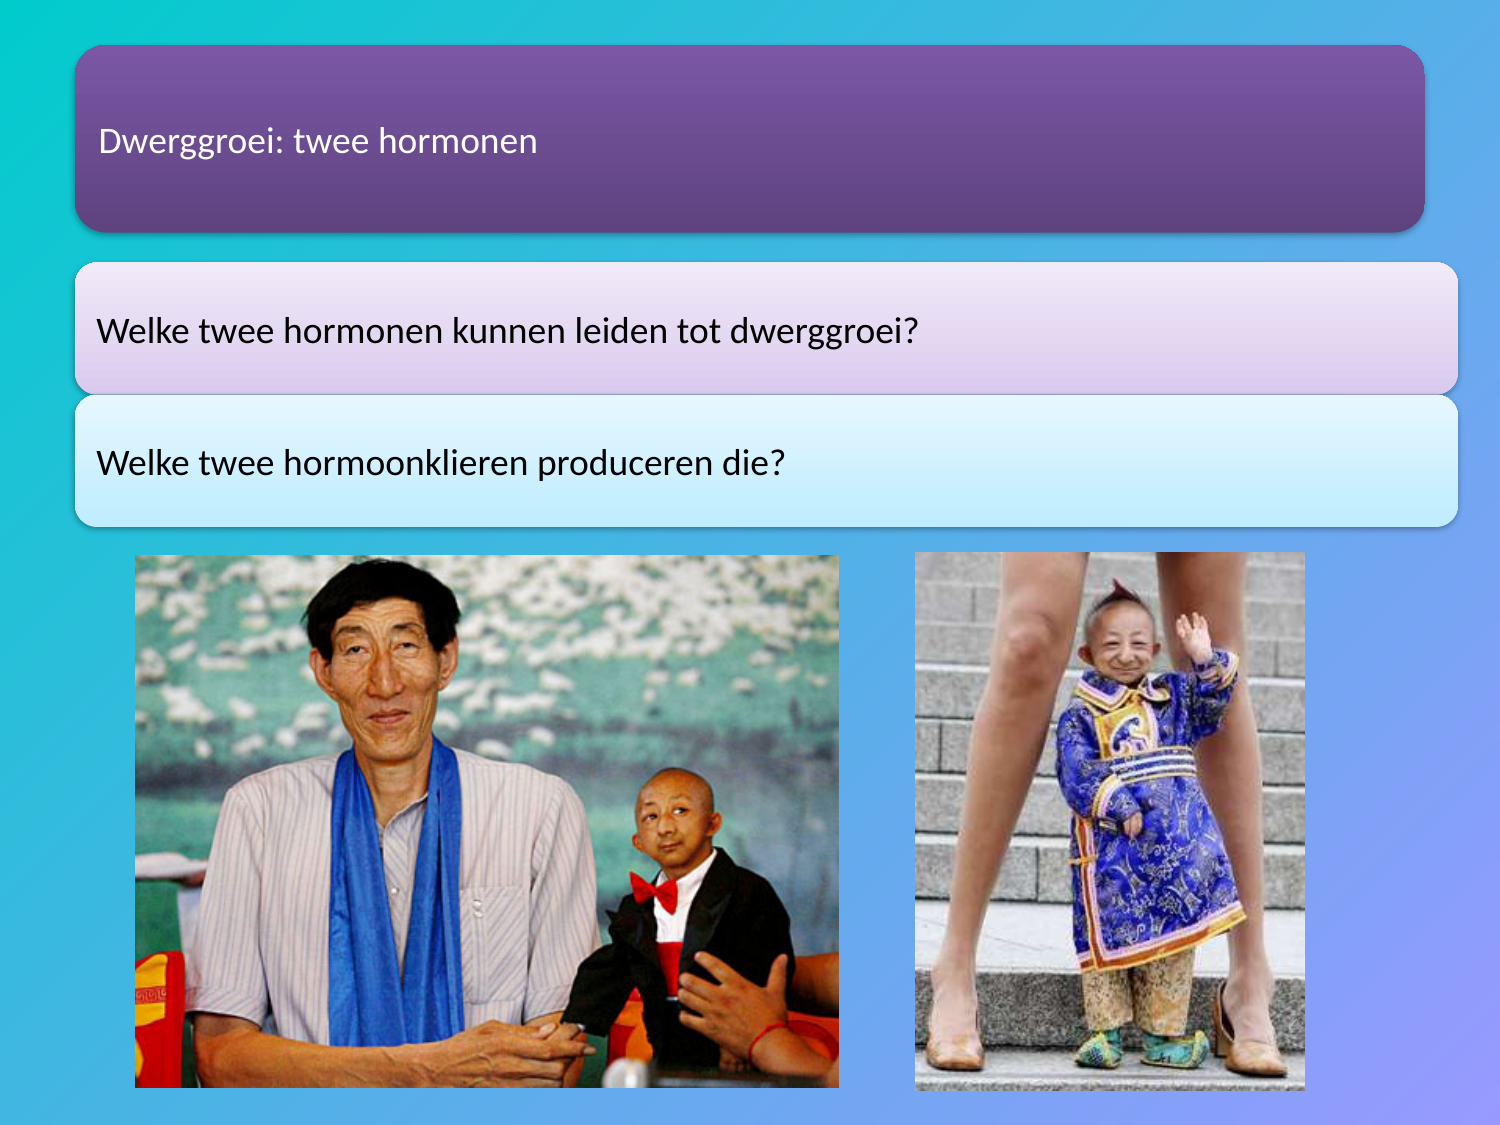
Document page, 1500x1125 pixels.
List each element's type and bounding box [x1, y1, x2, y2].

list [74, 262, 1459, 528]
picture [915, 552, 1305, 1091]
text_box [74, 44, 1426, 233]
picture [135, 555, 840, 1088]
